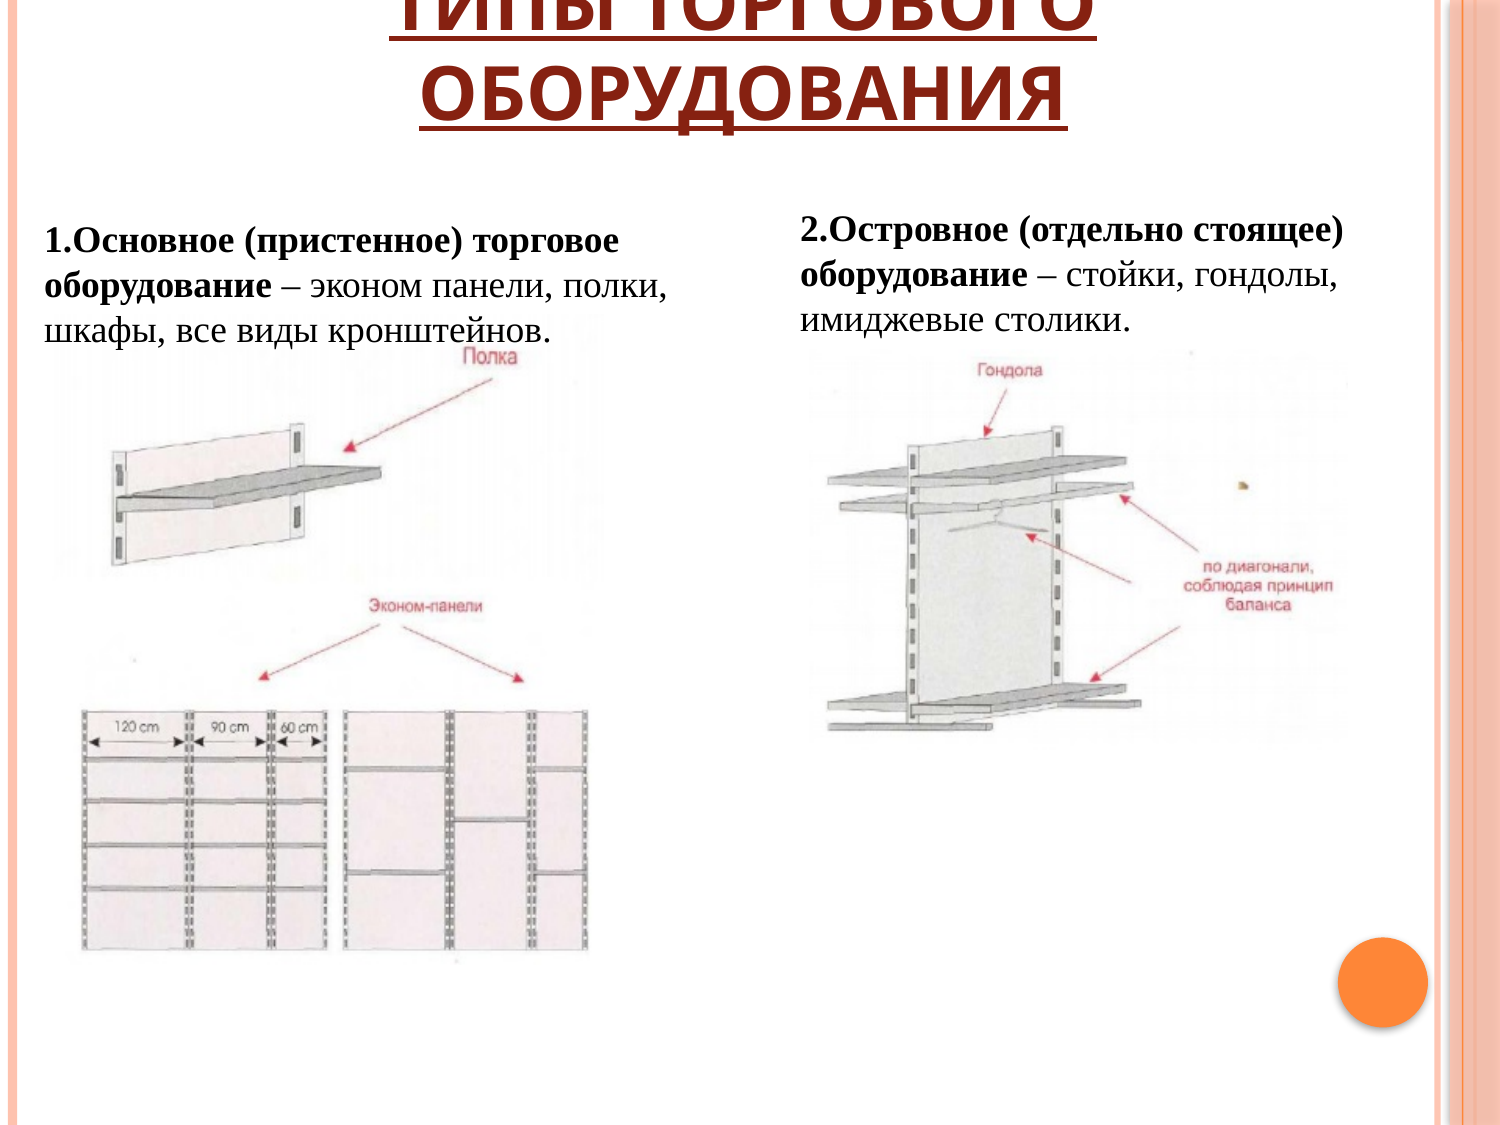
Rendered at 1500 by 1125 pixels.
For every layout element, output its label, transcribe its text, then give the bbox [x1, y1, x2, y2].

text_box 1.Основное (пристенное) торговое оборудование – эконом панели, полки, шкафы, все виды кронштейнов. [29, 208, 703, 358]
title Типы торгового оборудования [75, 45, 1412, 233]
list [40, 313, 605, 965]
picture [808, 349, 1349, 754]
text_box 2.Островное (отдельно стоящее) оборудование – стойки, гондолы, имиджевые столики. [785, 196, 1412, 346]
